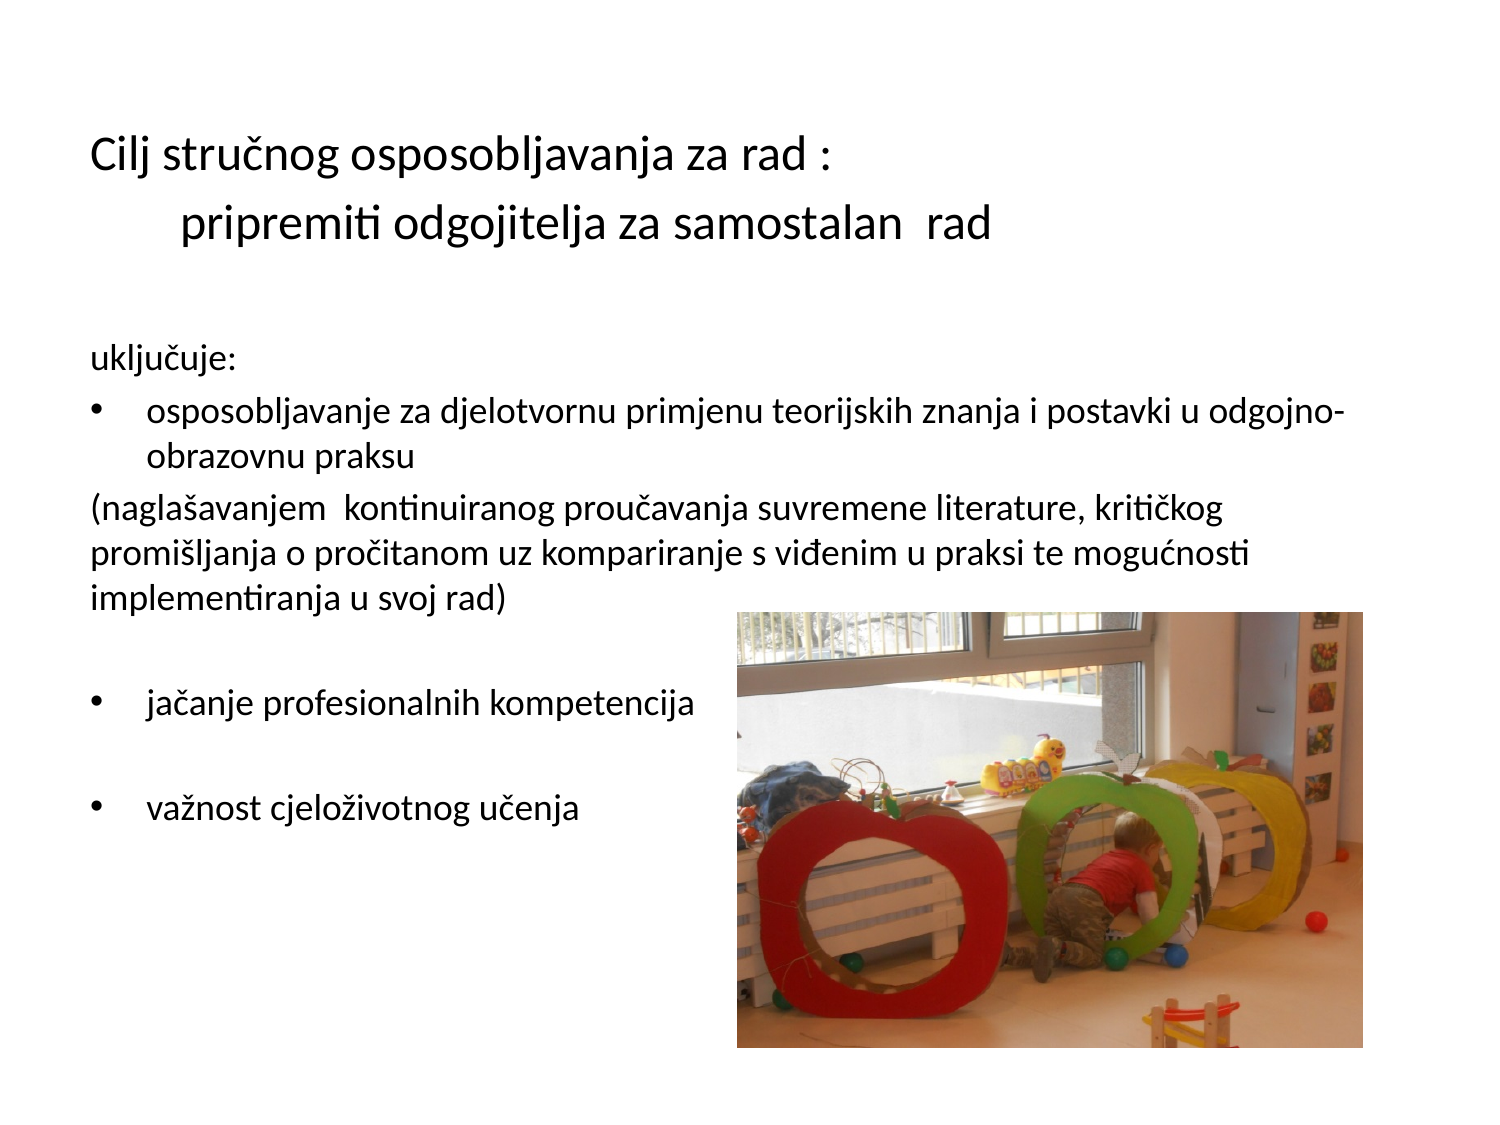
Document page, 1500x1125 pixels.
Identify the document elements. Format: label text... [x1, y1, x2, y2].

picture [737, 612, 1363, 1049]
list Cilj stručnog osposobljavanja za rad : pripremiti odgojitelja za samostalan rad uključuje: osposobljavanje za djelotvornu primjenu teorijskih znanja i postavki u odgojno-obrazovnu praksu (naglašavanjem kontinuiranog proučavanja suvremene literature, kritičkog promišljanja o pročitanom uz kompariranje s viđenim u praksi te mogućnosti implementiranja u svoj rad) jačanje profesionalnih kompetencija važnost cjeloživotnog učenja [75, 112, 1425, 1005]
